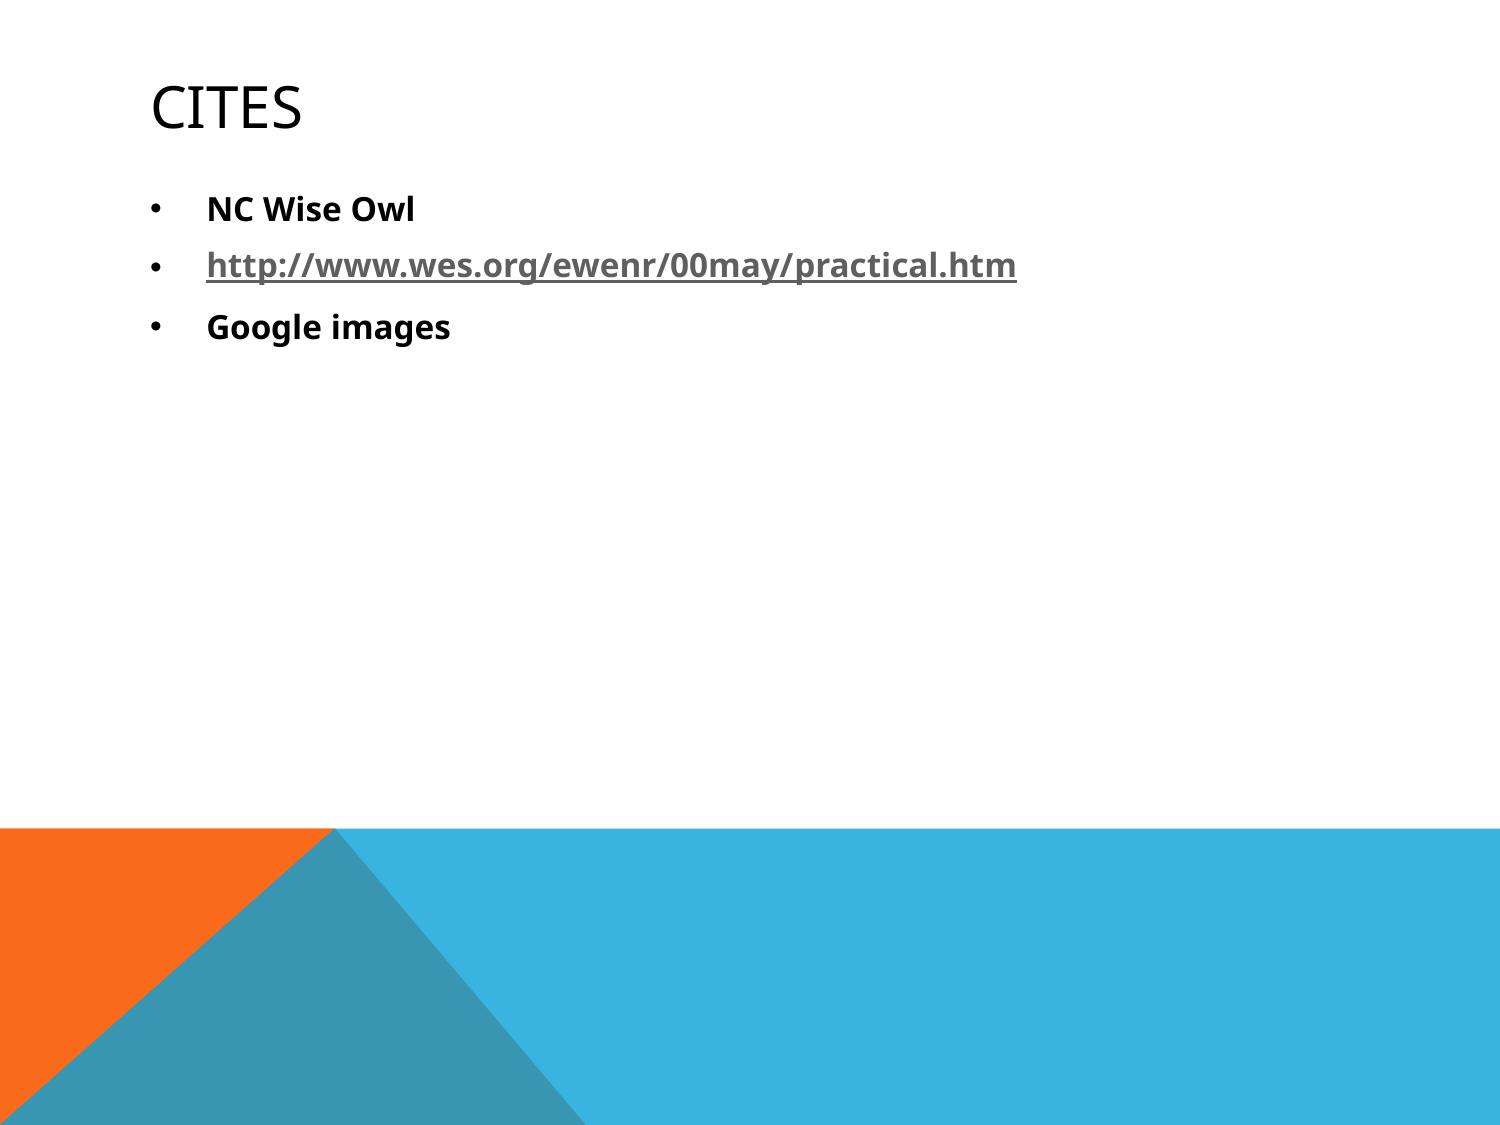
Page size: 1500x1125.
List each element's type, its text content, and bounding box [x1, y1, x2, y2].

title cites [135, 60, 1369, 150]
list NC Wise Owl http://www.wes.org/ewenr/00may/practical.htm Google images [135, 180, 1369, 768]
